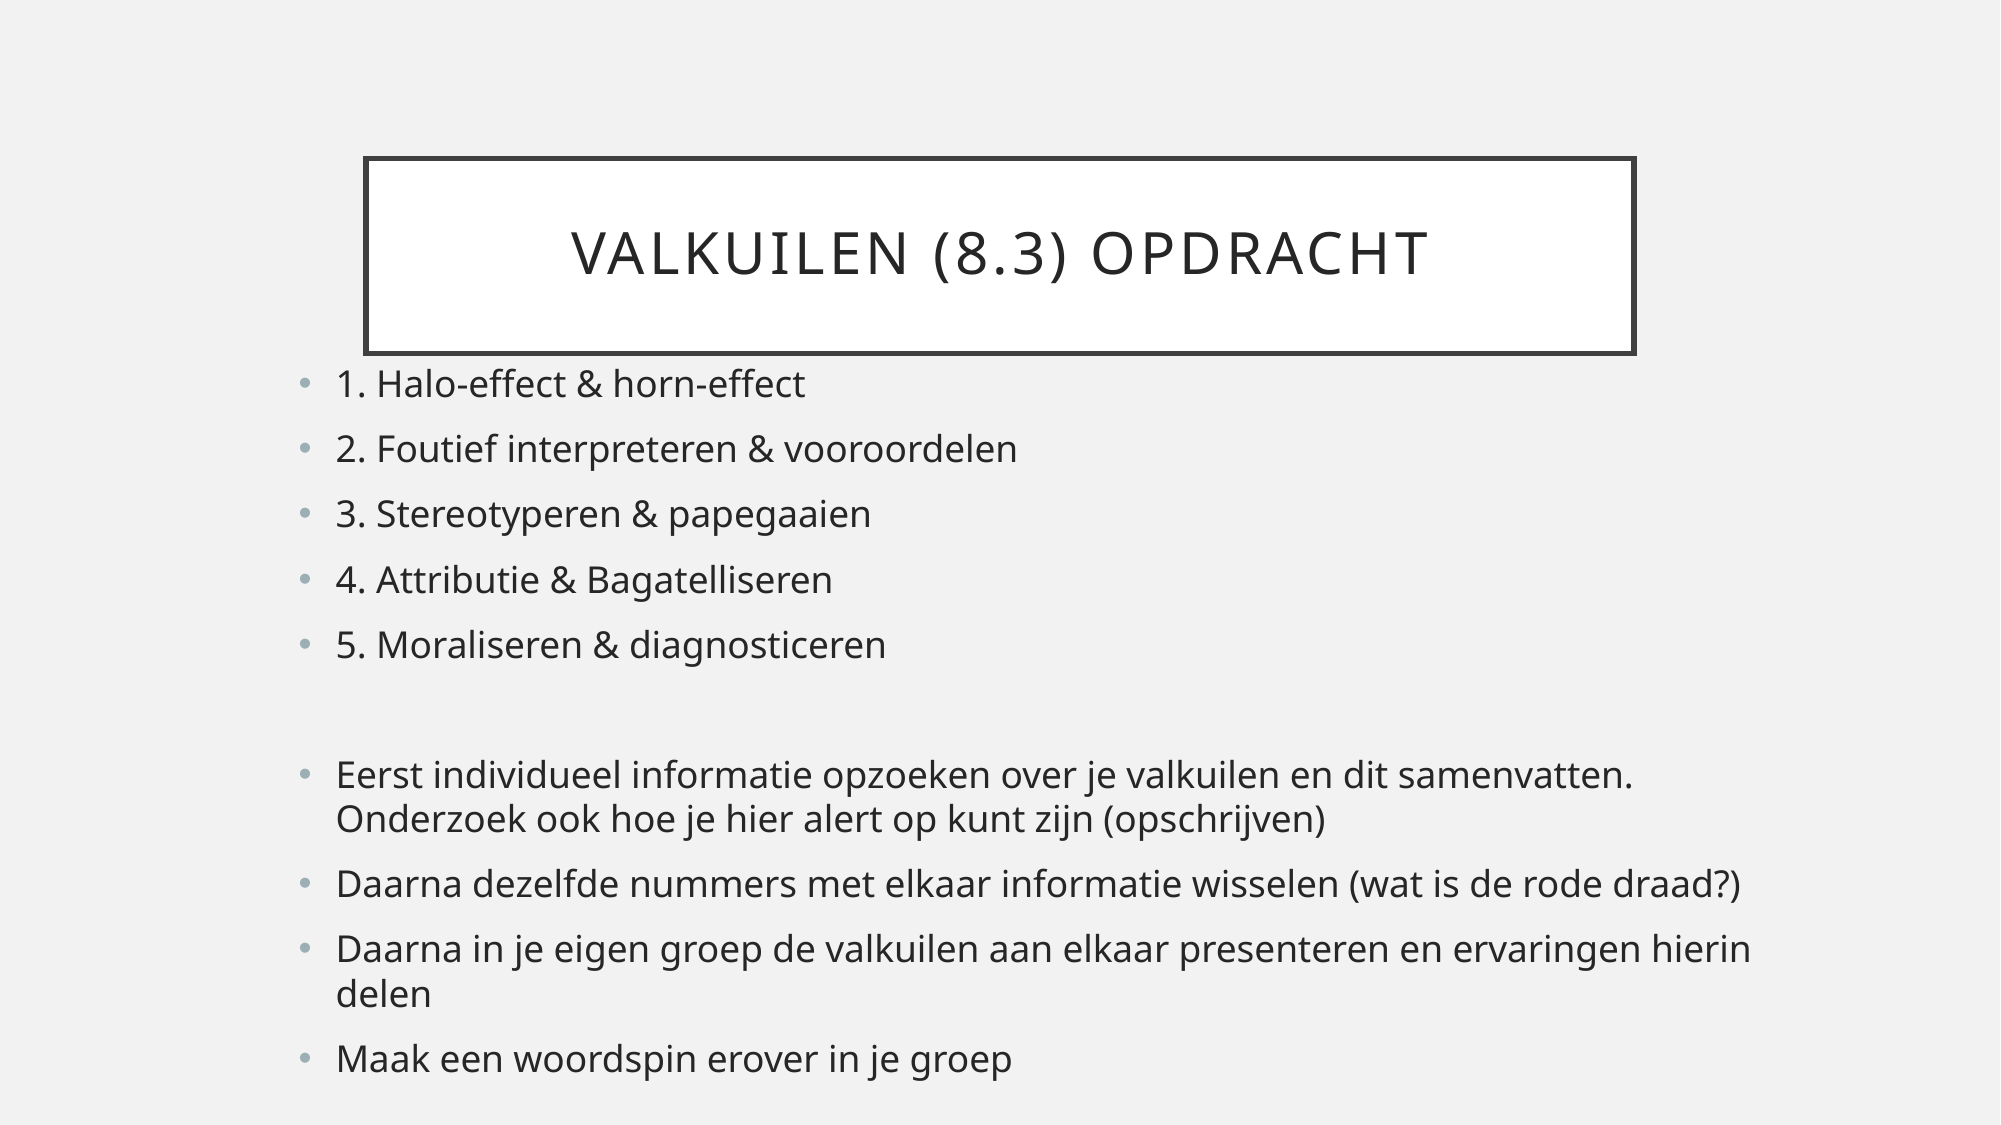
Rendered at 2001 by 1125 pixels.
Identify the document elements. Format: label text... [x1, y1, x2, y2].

list 1. Halo-effect & horn-effect 2. Foutief interpreteren & vooroordelen 3. Stereotyperen & papegaaien 4. Attributie & Bagatelliseren 5. Moraliseren & diagnosticeren Eerst individueel informatie opzoeken over je valkuilen en dit samenvatten. Onderzoek ook hoe je hier alert op kunt zijn (opschrijven) Daarna dezelfde nummers met elkaar informatie wisselen (wat is de rode draad?) Daarna in je eigen groep de valkuilen aan elkaar presenteren en ervaringen hierin delen Maak een woordspin erover in je groep [283, 353, 1768, 1102]
title Valkuilen (8.3) Opdracht [363, 156, 1637, 353]
